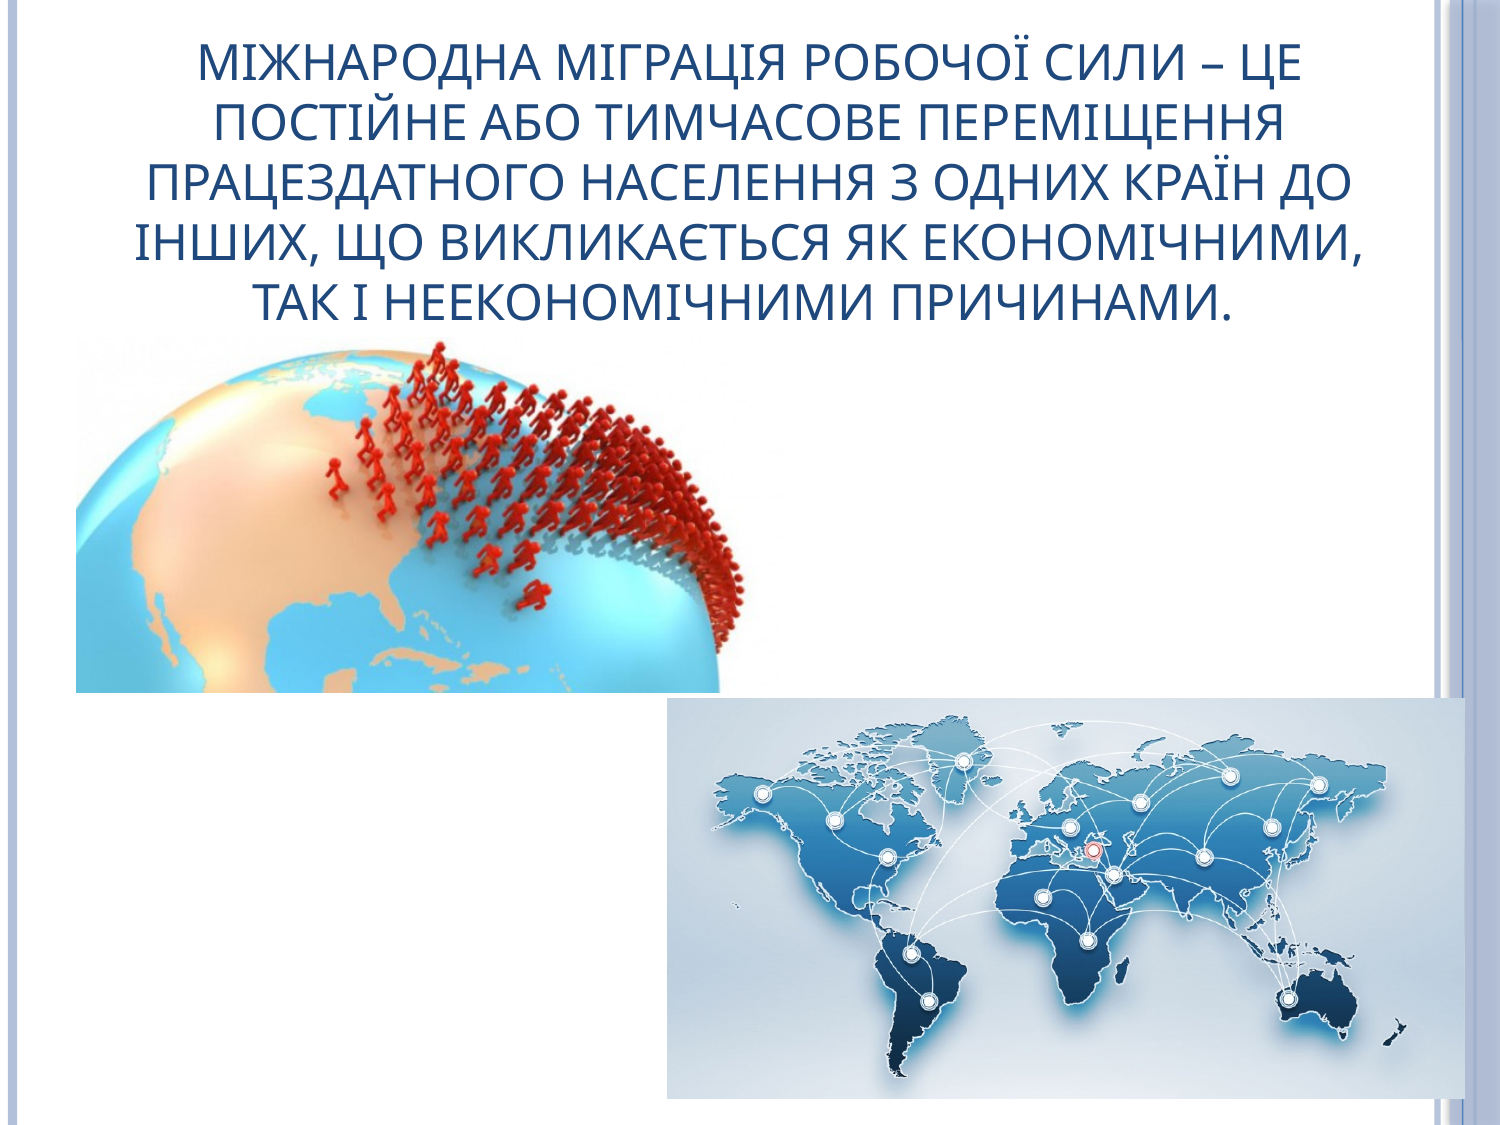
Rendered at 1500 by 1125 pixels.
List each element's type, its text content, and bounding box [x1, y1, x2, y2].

picture [666, 697, 1466, 1100]
picture [76, 337, 786, 693]
title Міжнародна міграція робочої сили – це постійне або тимчасове переміщення працездатного населення з одних країн до інших, що викликається як економічними, так і неекономічними причинами. [75, 45, 1425, 338]
